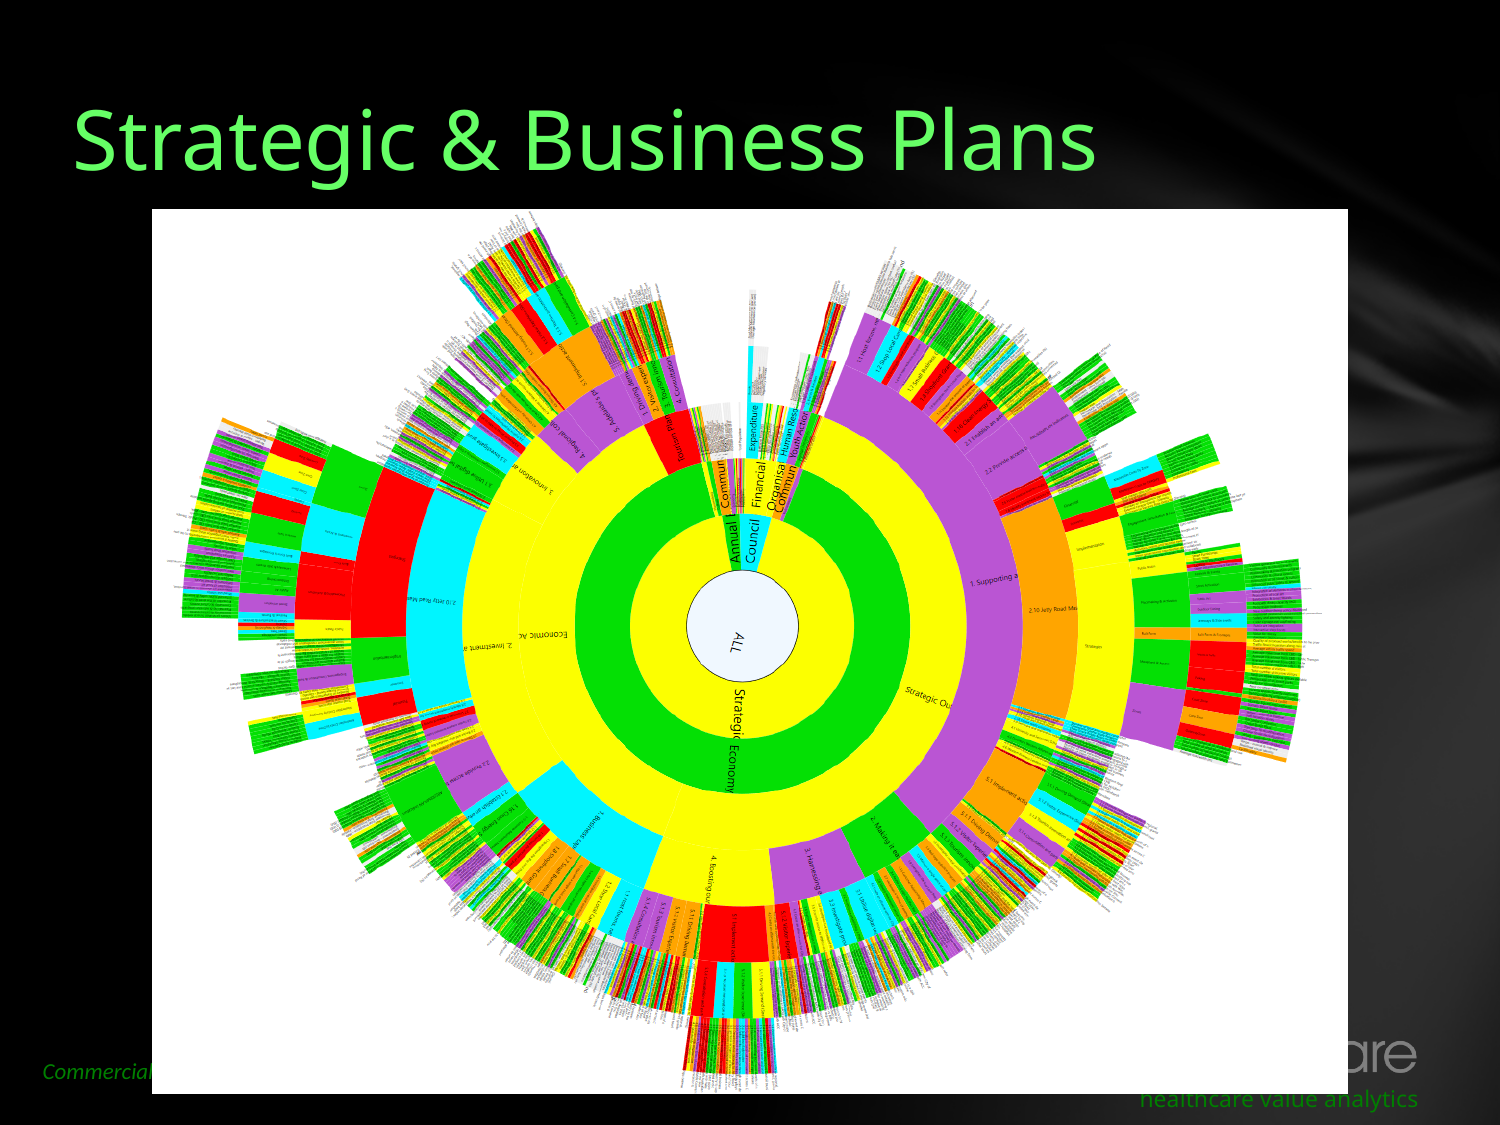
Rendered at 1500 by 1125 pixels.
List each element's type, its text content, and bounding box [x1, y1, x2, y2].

picture [152, 209, 1440, 1094]
title Strategic & Business Plans [57, 19, 1318, 195]
